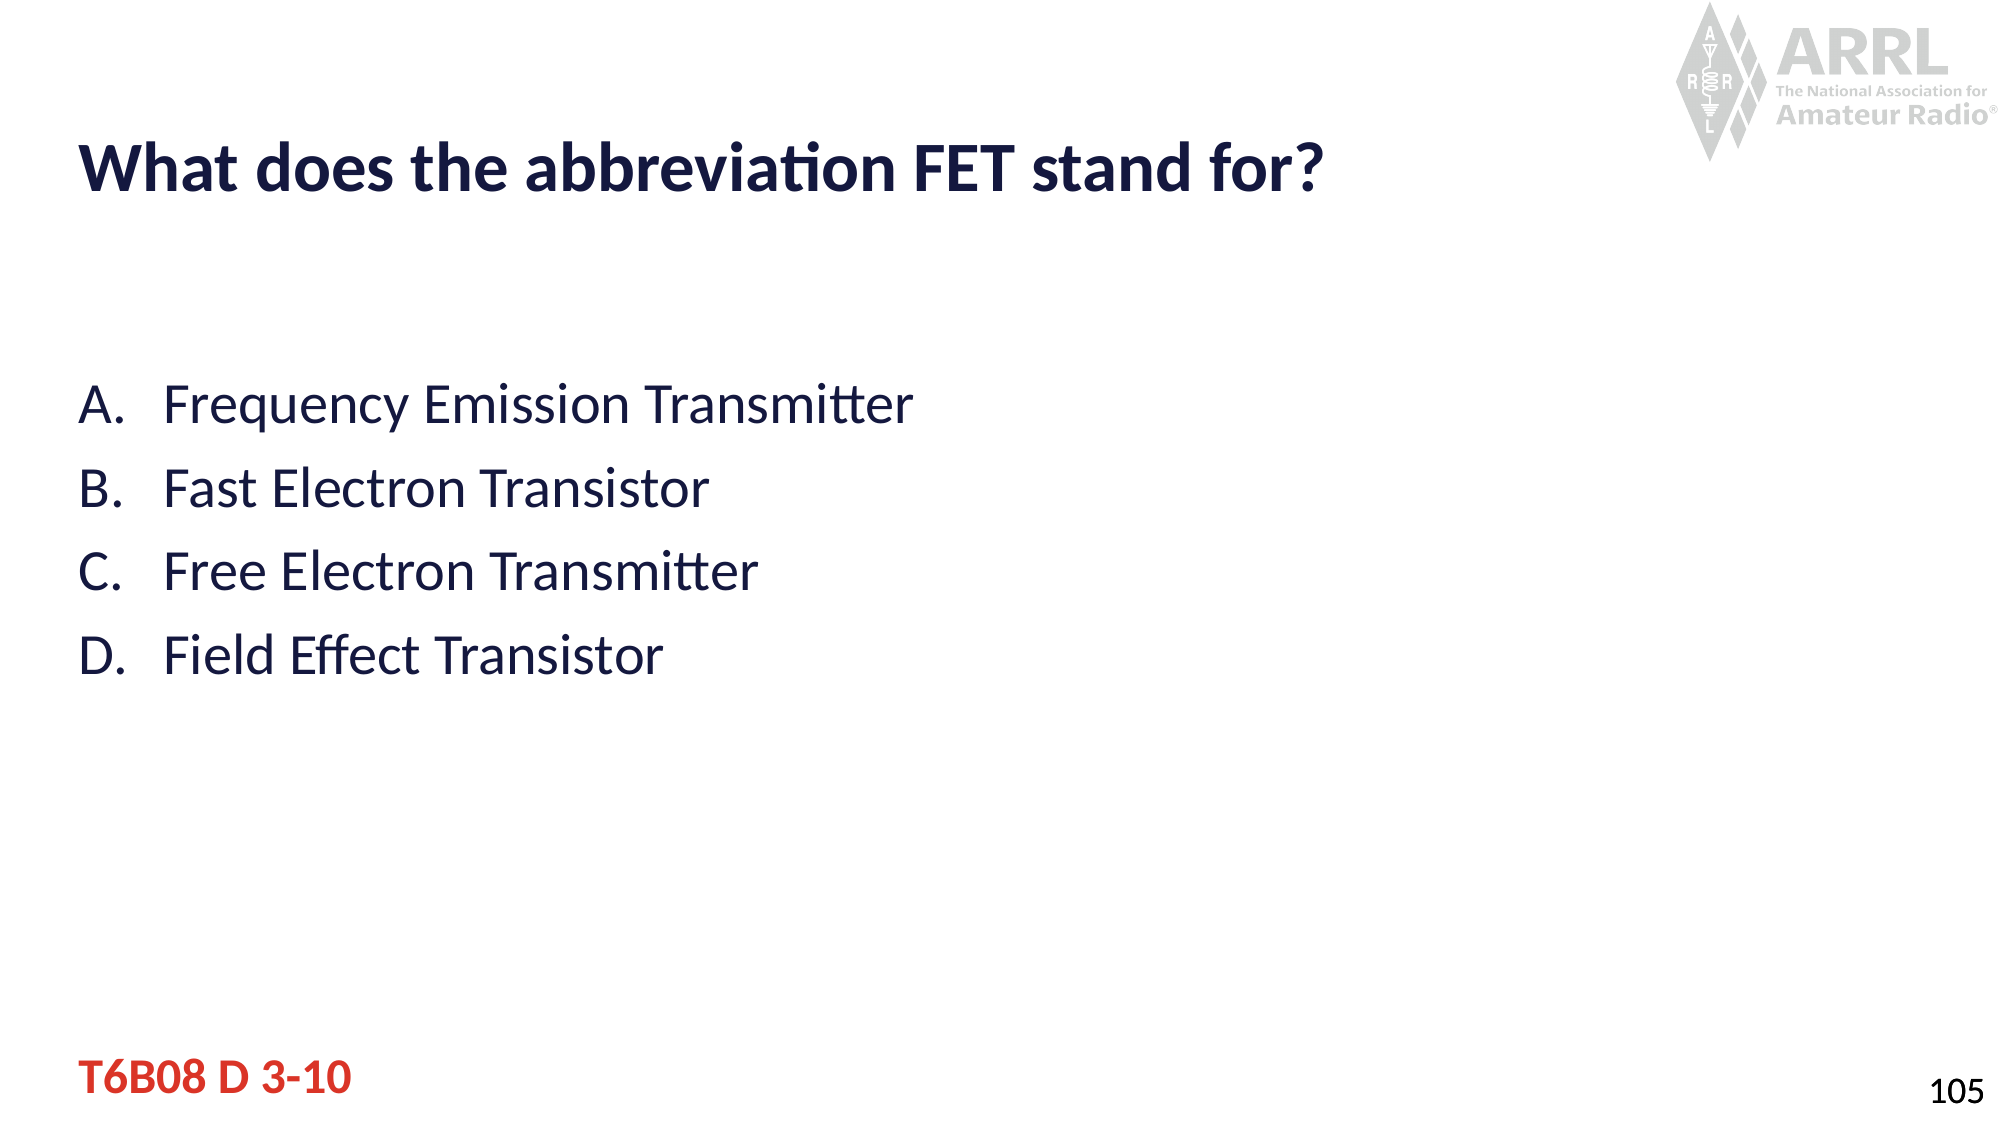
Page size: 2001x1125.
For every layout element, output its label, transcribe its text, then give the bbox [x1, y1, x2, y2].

picture [1674, 0, 2000, 164]
text_box T6B08 D 3-10 [63, 1036, 921, 1112]
list Frequency Emission Transmitter Fast Electron Transistor Free Electron Transmitter Field Effect Transistor [63, 365, 1863, 989]
title What does the abbreviation FET stand for? [63, 59, 1863, 278]
